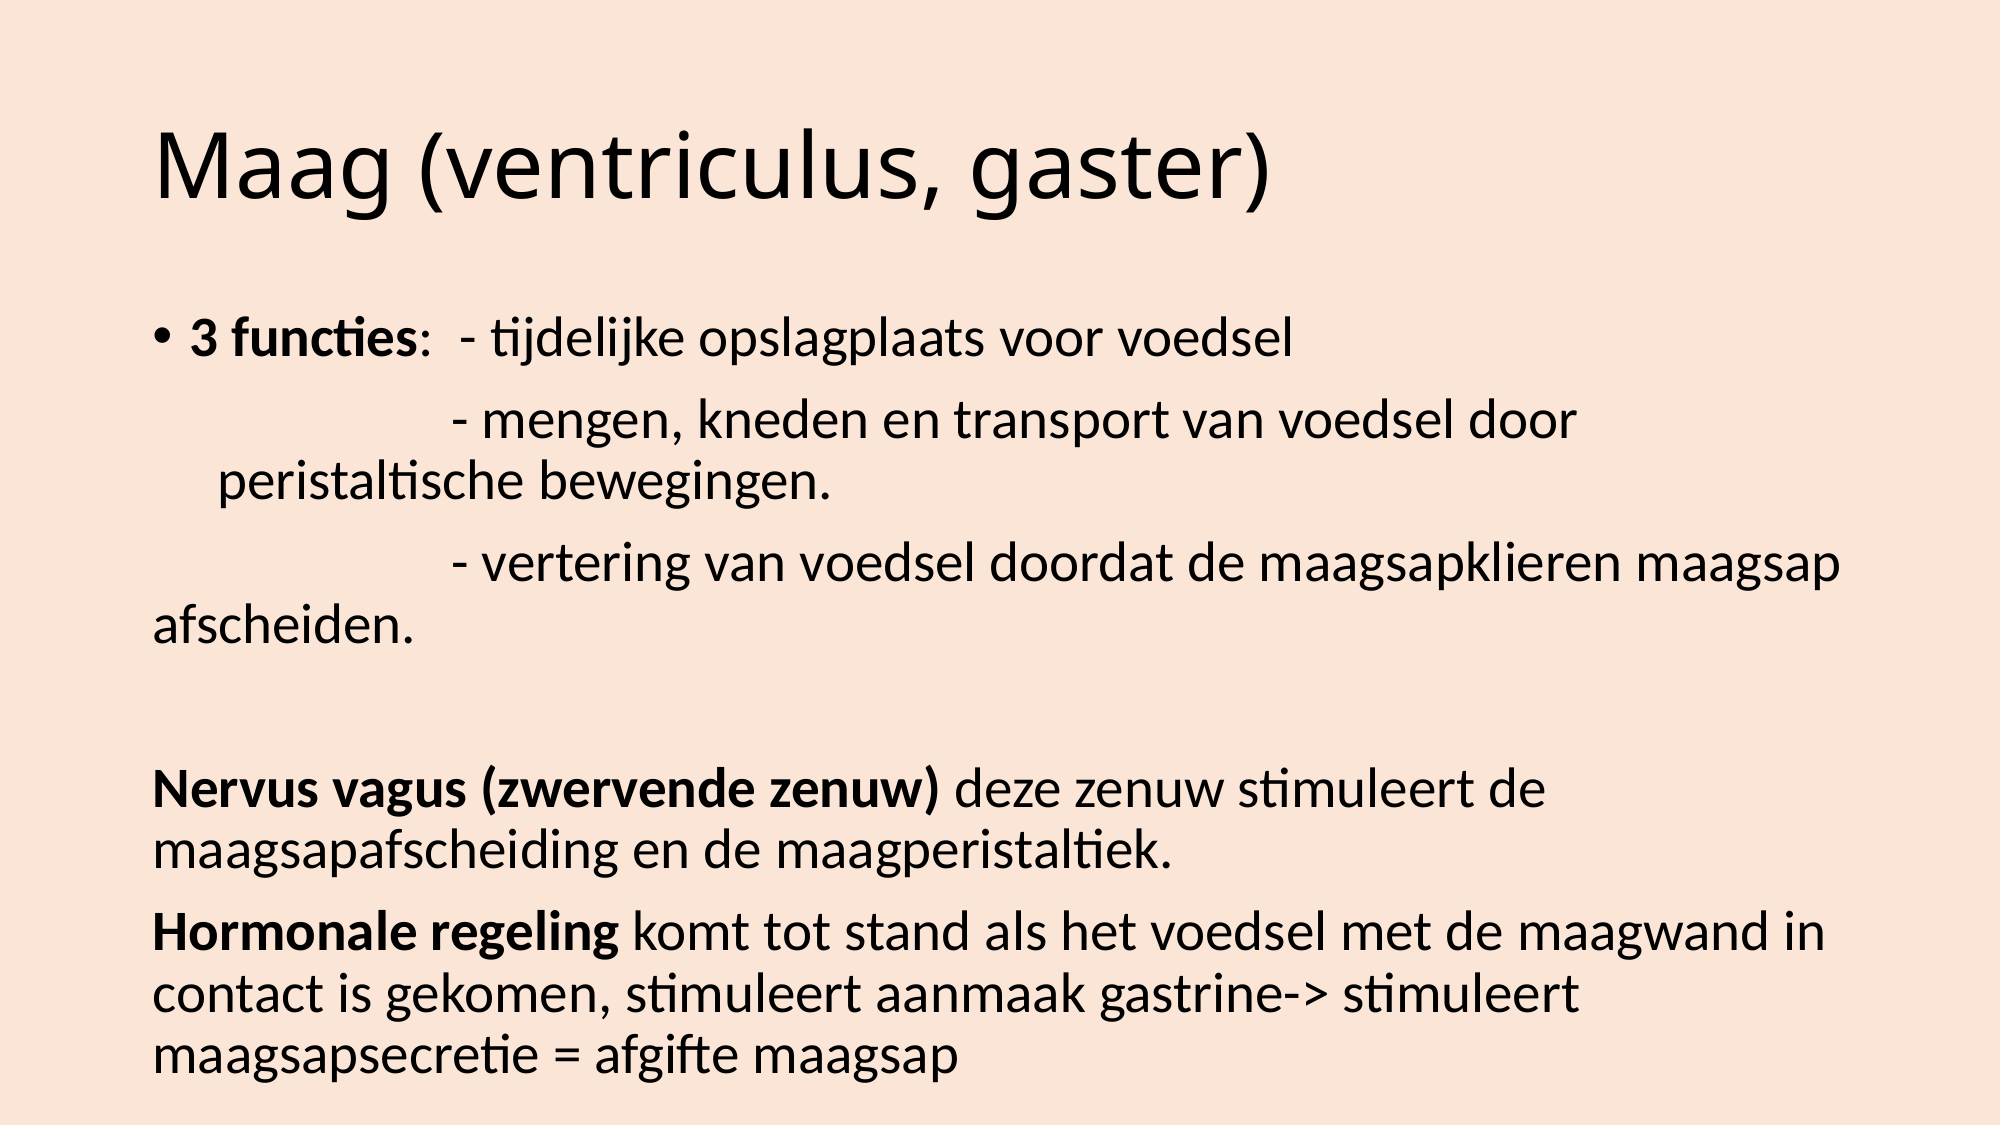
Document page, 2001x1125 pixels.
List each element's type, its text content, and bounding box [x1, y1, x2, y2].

title Maag (ventriculus, gaster) [137, 59, 1863, 278]
list 3 functies: - tijdelijke opslagplaats voor voedsel - mengen, kneden en transport van voedsel door peristaltische bewegingen. - vertering van voedsel doordat de maagsapklieren maagsap afscheiden. Nervus vagus (zwervende zenuw) deze zenuw stimuleert de maagsapafscheiding en de maagperistaltiek. Hormonale regeling komt tot stand als het voedsel met de maagwand in contact is gekomen, stimuleert aanmaak gastrine-> stimuleert maagsapsecretie = afgifte maagsap [137, 299, 1863, 1101]
